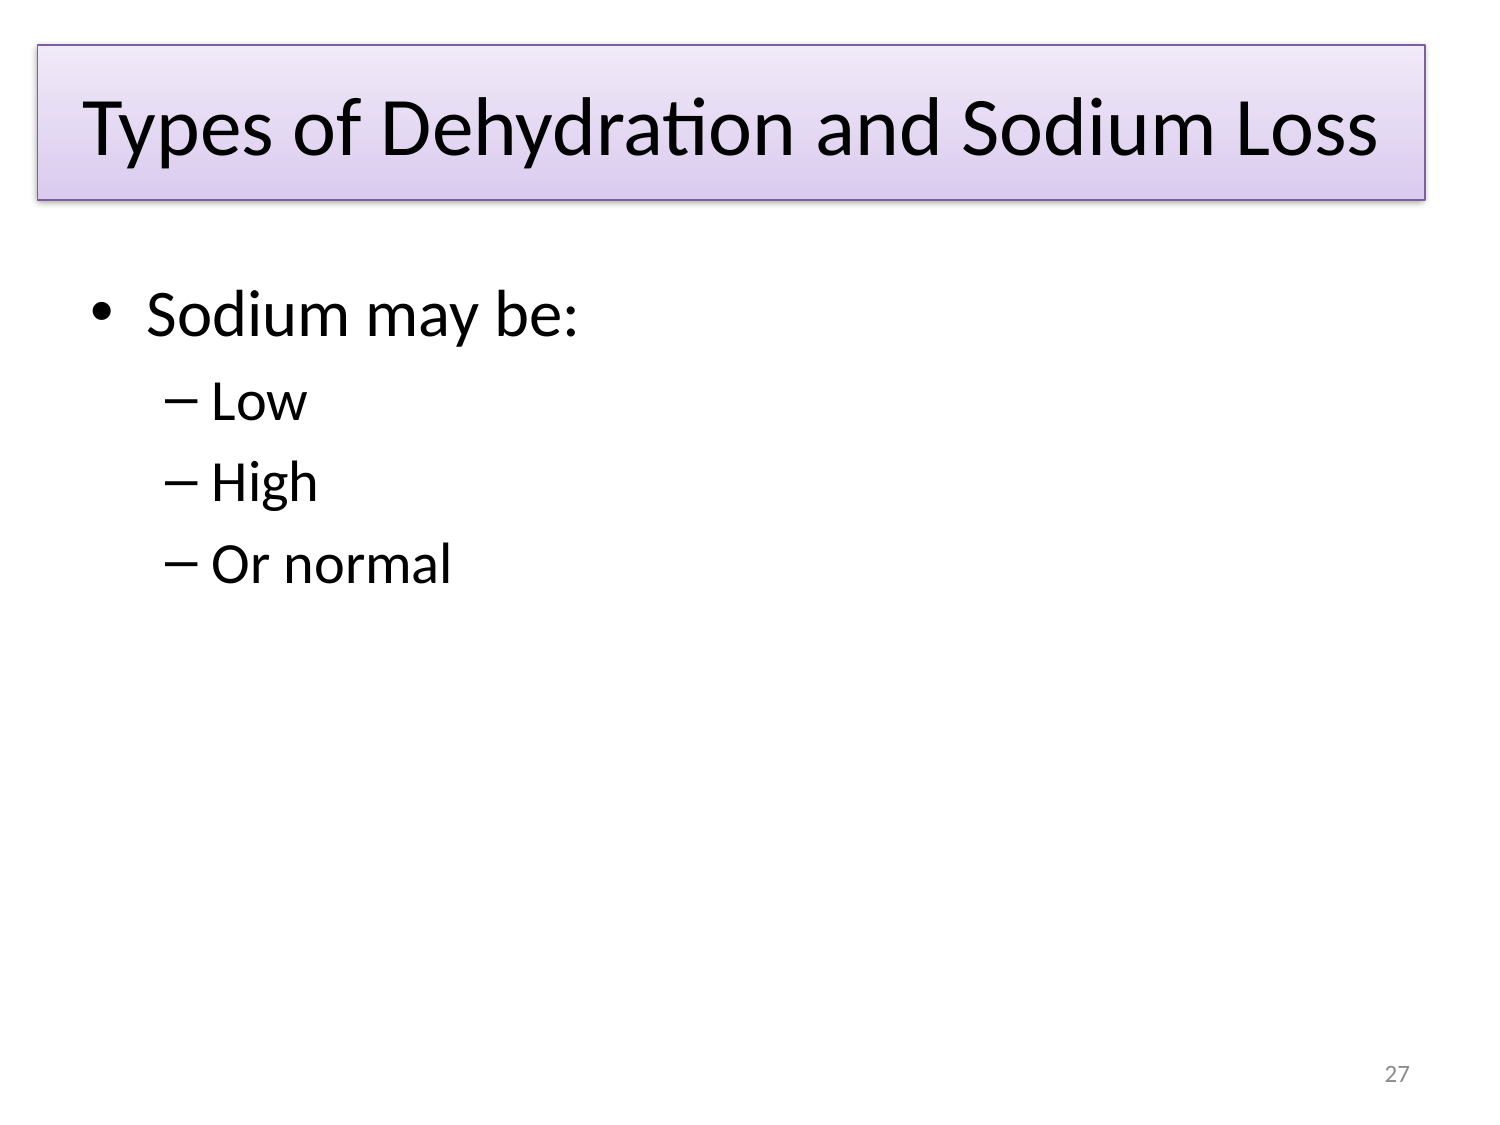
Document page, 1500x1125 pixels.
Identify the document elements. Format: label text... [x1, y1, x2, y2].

slide_number 27 [1074, 1042, 1425, 1103]
title Types of Dehydration and Sodium Loss [37, 44, 1426, 201]
list Sodium may be: Low High Or normal [75, 262, 1425, 1005]
